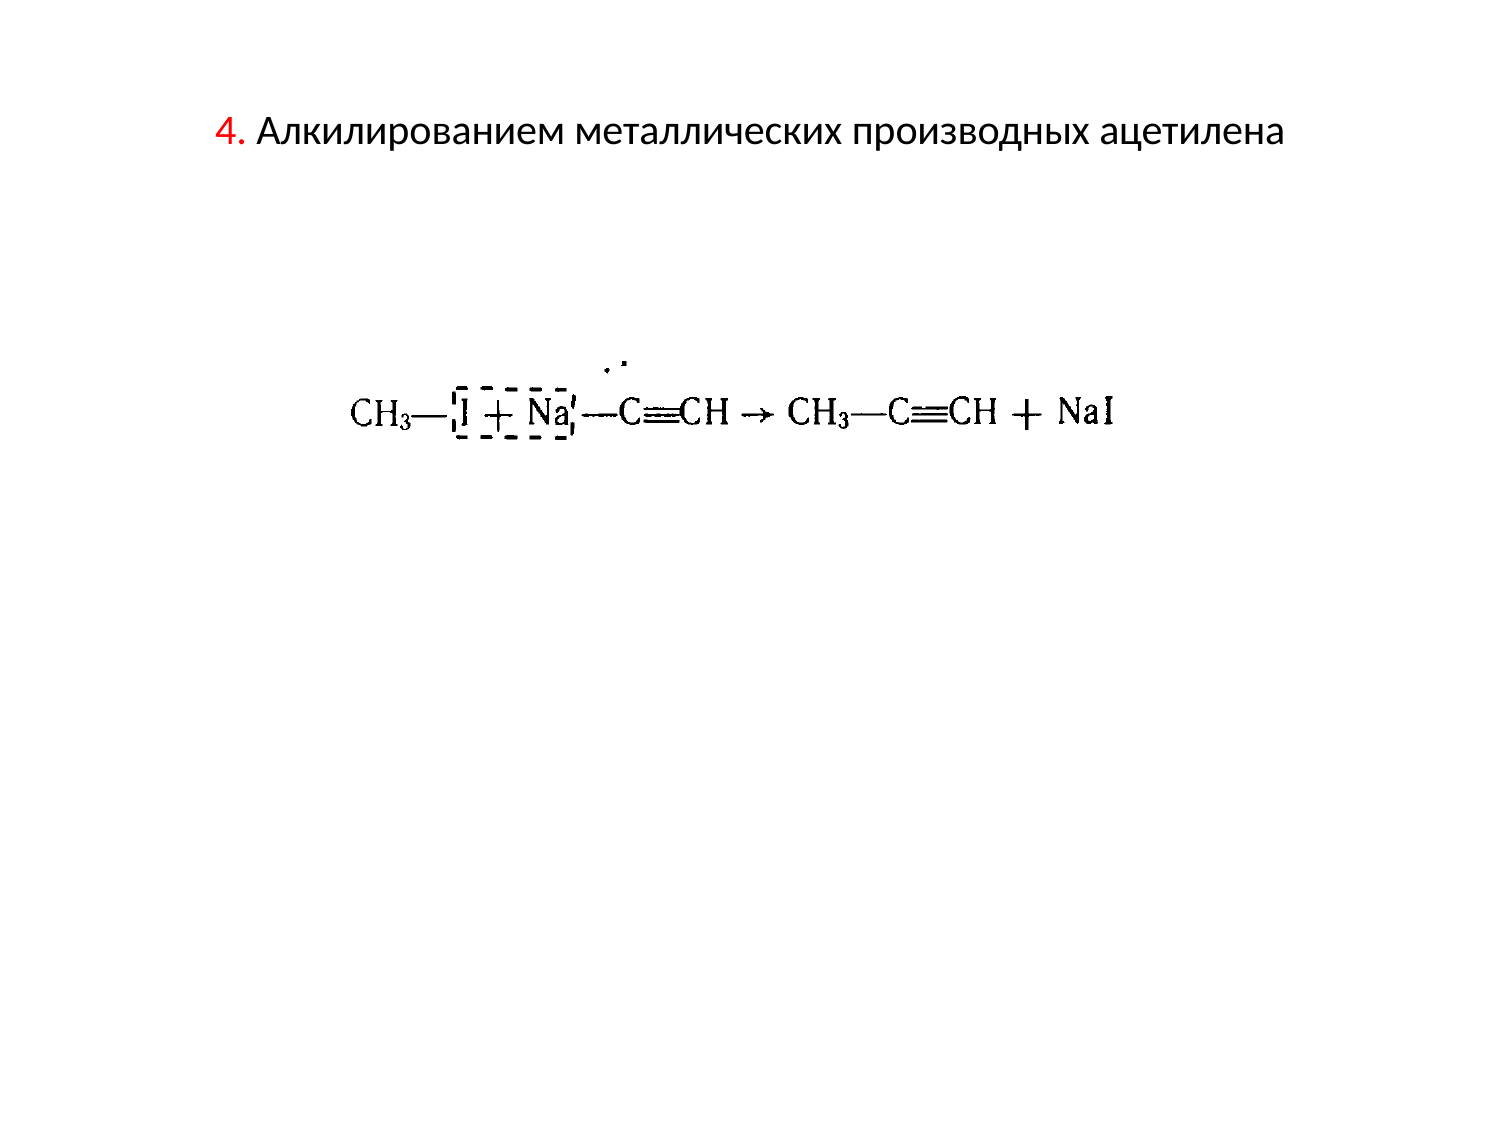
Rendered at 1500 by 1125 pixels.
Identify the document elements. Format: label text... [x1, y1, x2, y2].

title 4. Алкилированием металлических производных ацетилена [75, 45, 1425, 233]
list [348, 361, 1140, 469]
